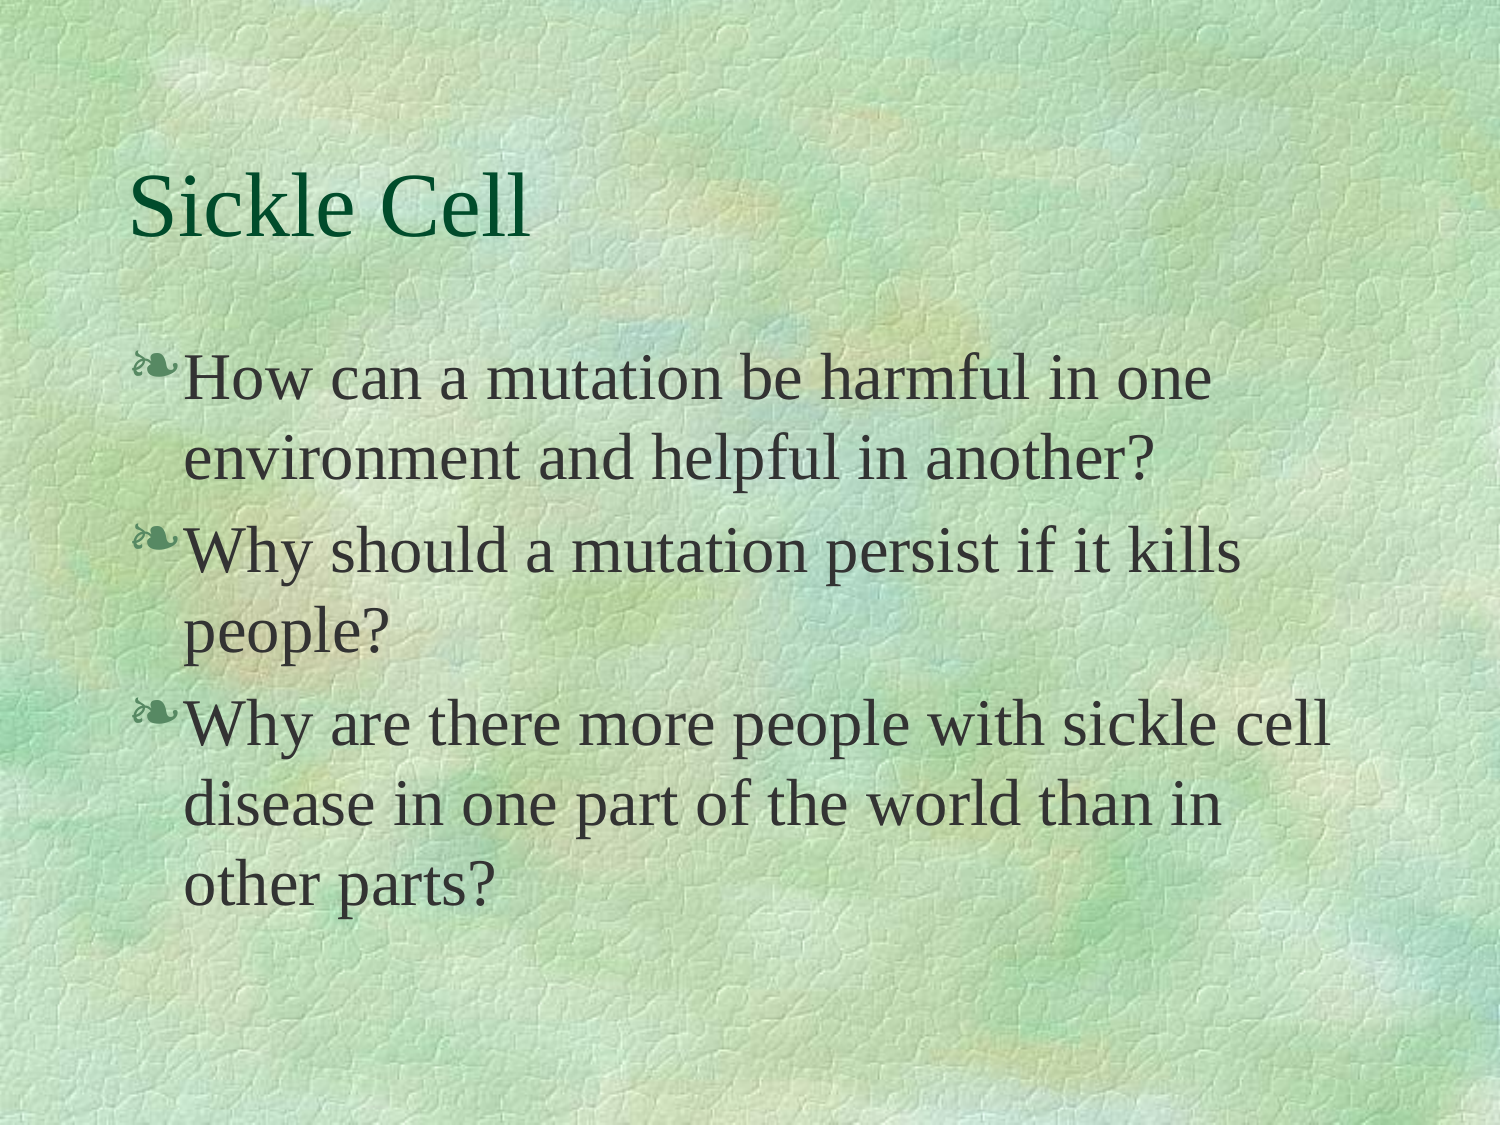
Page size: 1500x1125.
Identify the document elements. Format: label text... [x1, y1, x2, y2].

title Sickle Cell [112, 74, 1388, 263]
picture [0, 0, 1500, 1125]
list How can a mutation be harmful in one environment and helpful in another? Why should a mutation persist if it kills people? Why are there more people with sickle cell disease in one part of the world than in other parts? [112, 324, 1388, 1001]
